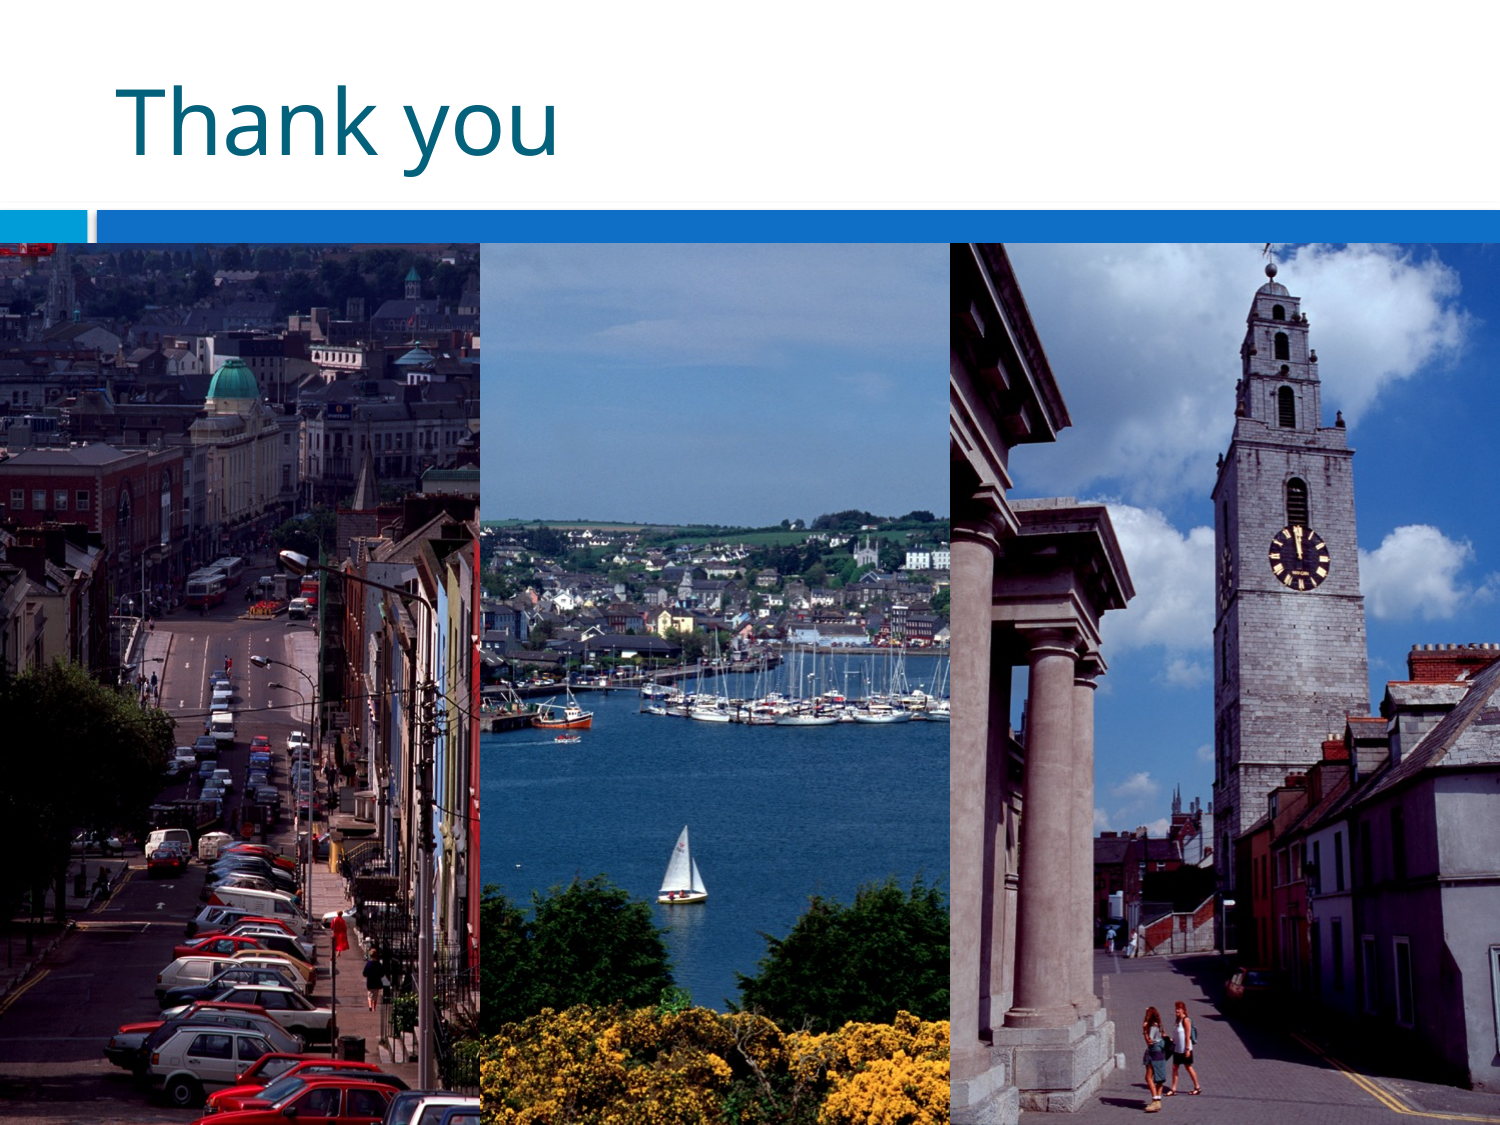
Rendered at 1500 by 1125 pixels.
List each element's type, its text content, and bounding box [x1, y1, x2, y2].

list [480, 243, 949, 1125]
picture [950, 243, 1500, 1125]
title Thank you [100, 37, 1438, 200]
picture [0, 243, 480, 1125]
